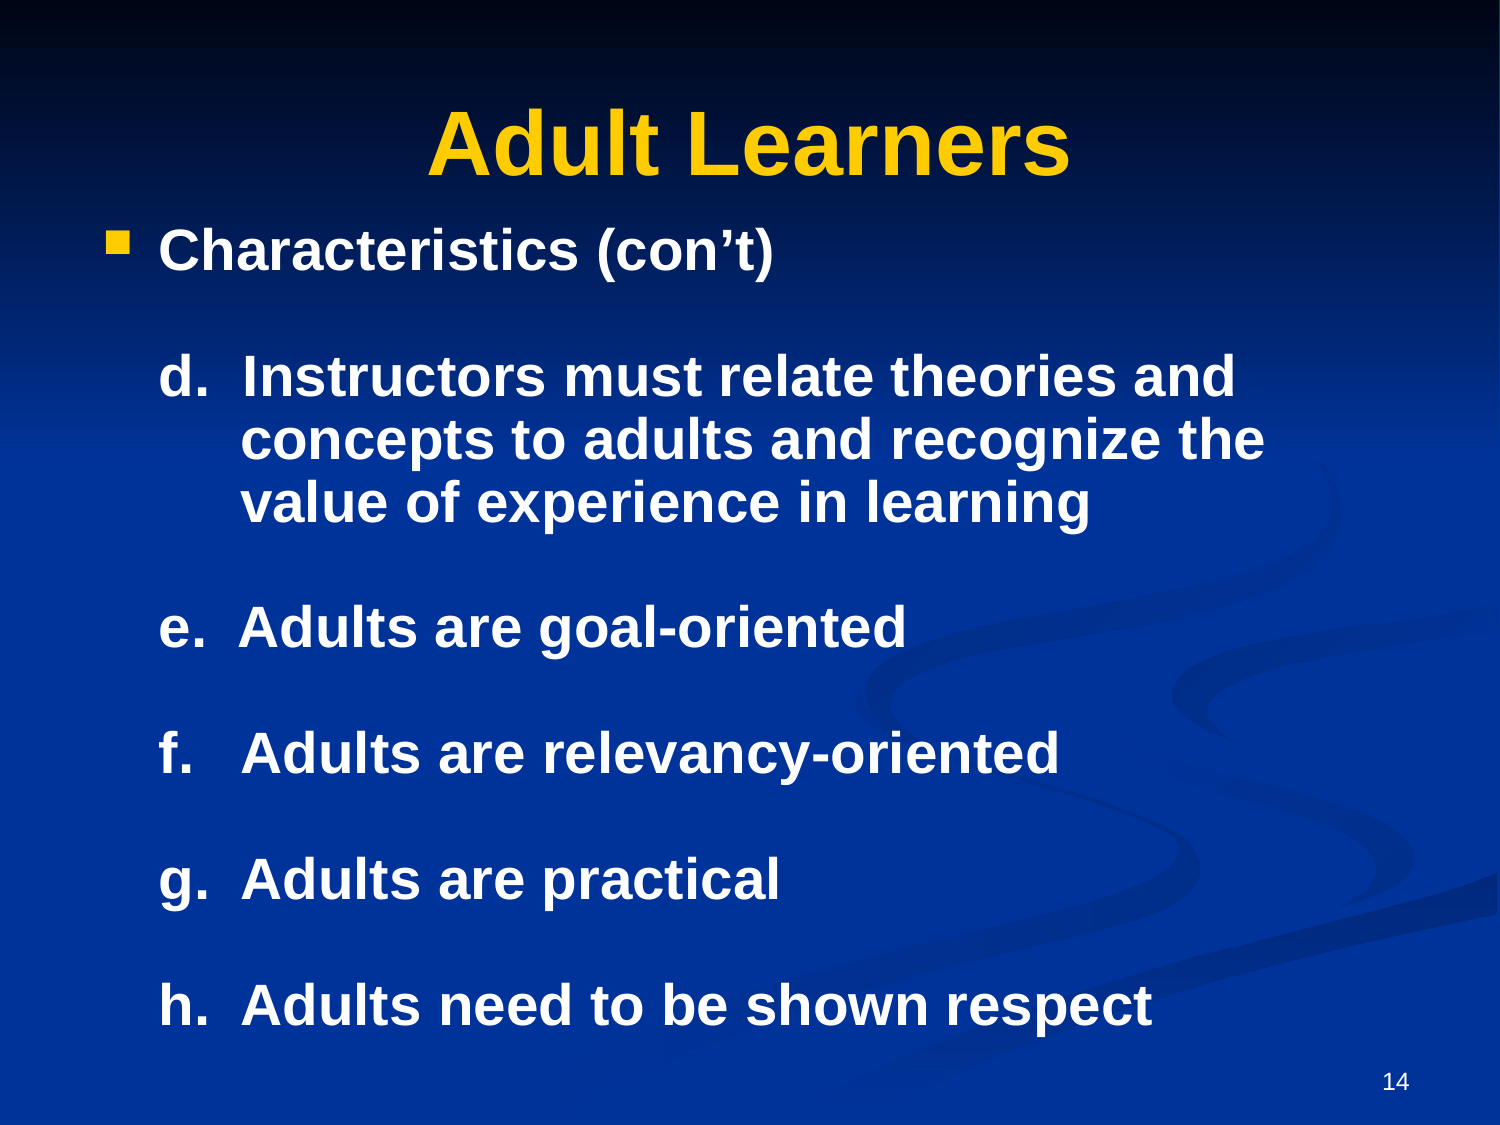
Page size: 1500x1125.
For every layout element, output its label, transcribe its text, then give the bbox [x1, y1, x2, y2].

list Characteristics (con’t) d. Instructors must relate theories and concepts to adults and recognize the value of experience in learning e. Adults are goal-oriented f. Adults are relevancy-oriented g. Adults are practical h. Adults need to be shown respect [87, 212, 1438, 1076]
slide_number 14 [1074, 1076, 1426, 1104]
title Adult Learners [74, 44, 1426, 233]
